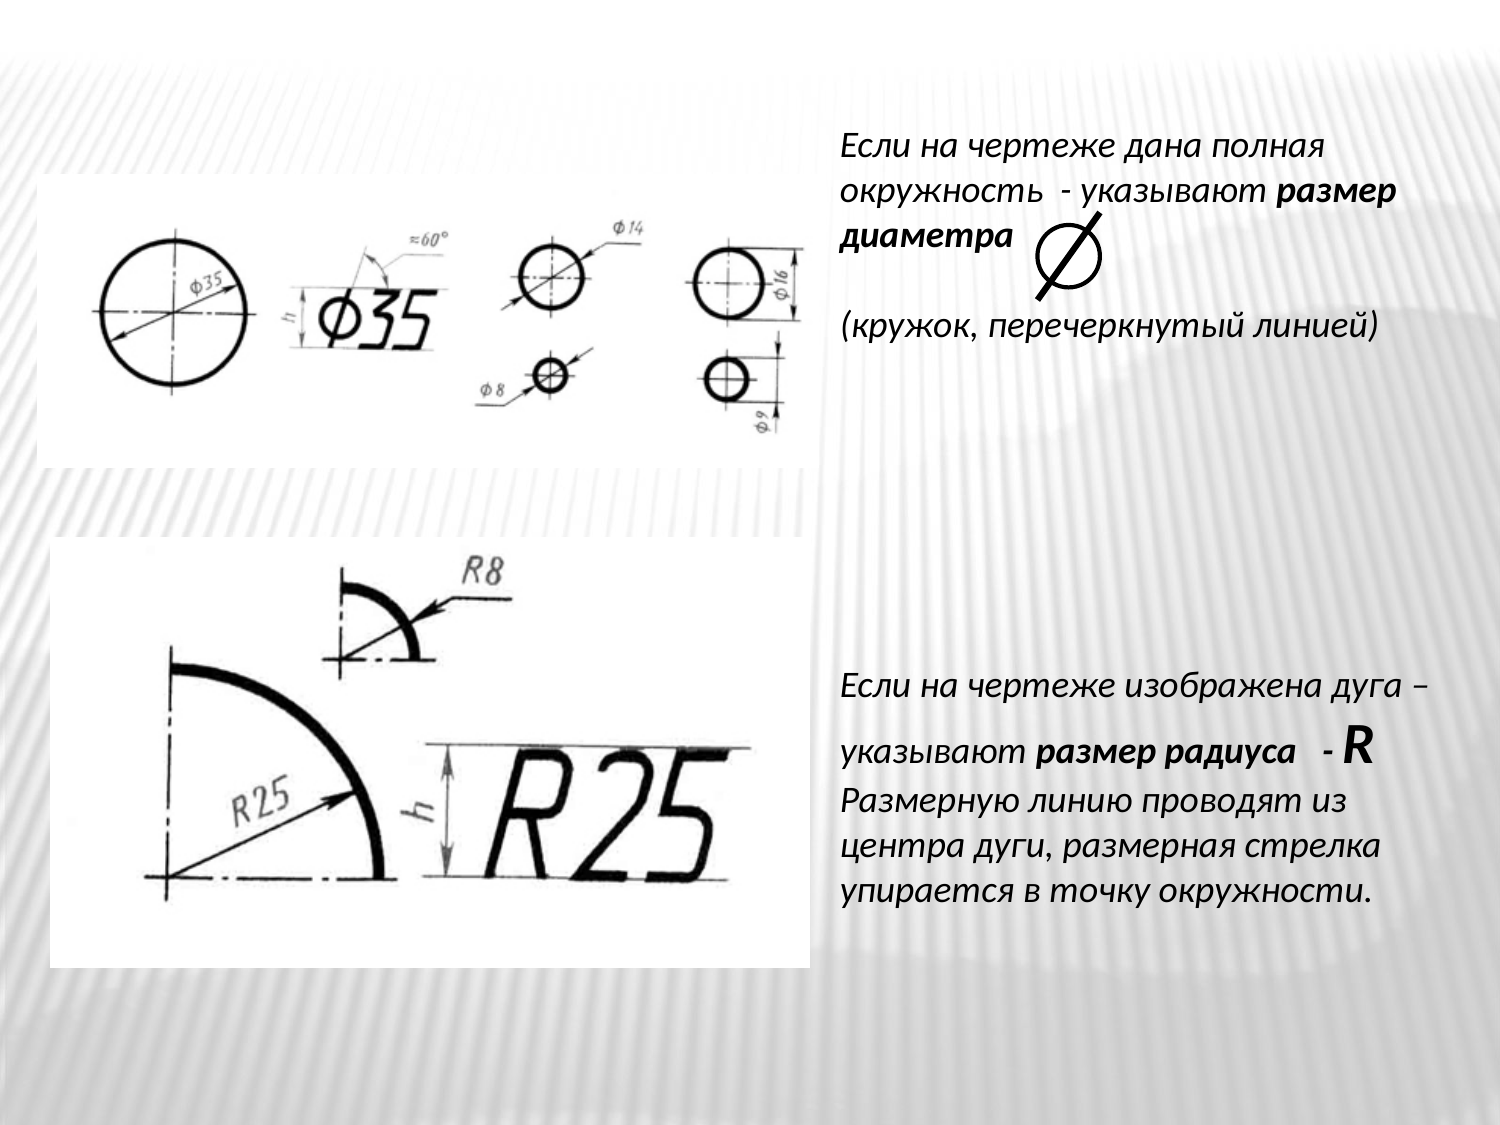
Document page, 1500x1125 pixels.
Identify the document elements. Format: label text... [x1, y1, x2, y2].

text_box Если на чертеже дана полная окружность - указывают размер диаметра (кружок, перечеркнутый линией) Если на чертеже изображена дуга – указывают размер радиуса - R Размерную линию проводят из центра дуги, размерная стрелка упирается в точку окружности. [825, 112, 1463, 918]
picture [37, 174, 820, 468]
picture [49, 537, 810, 968]
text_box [1024, 224, 1113, 288]
